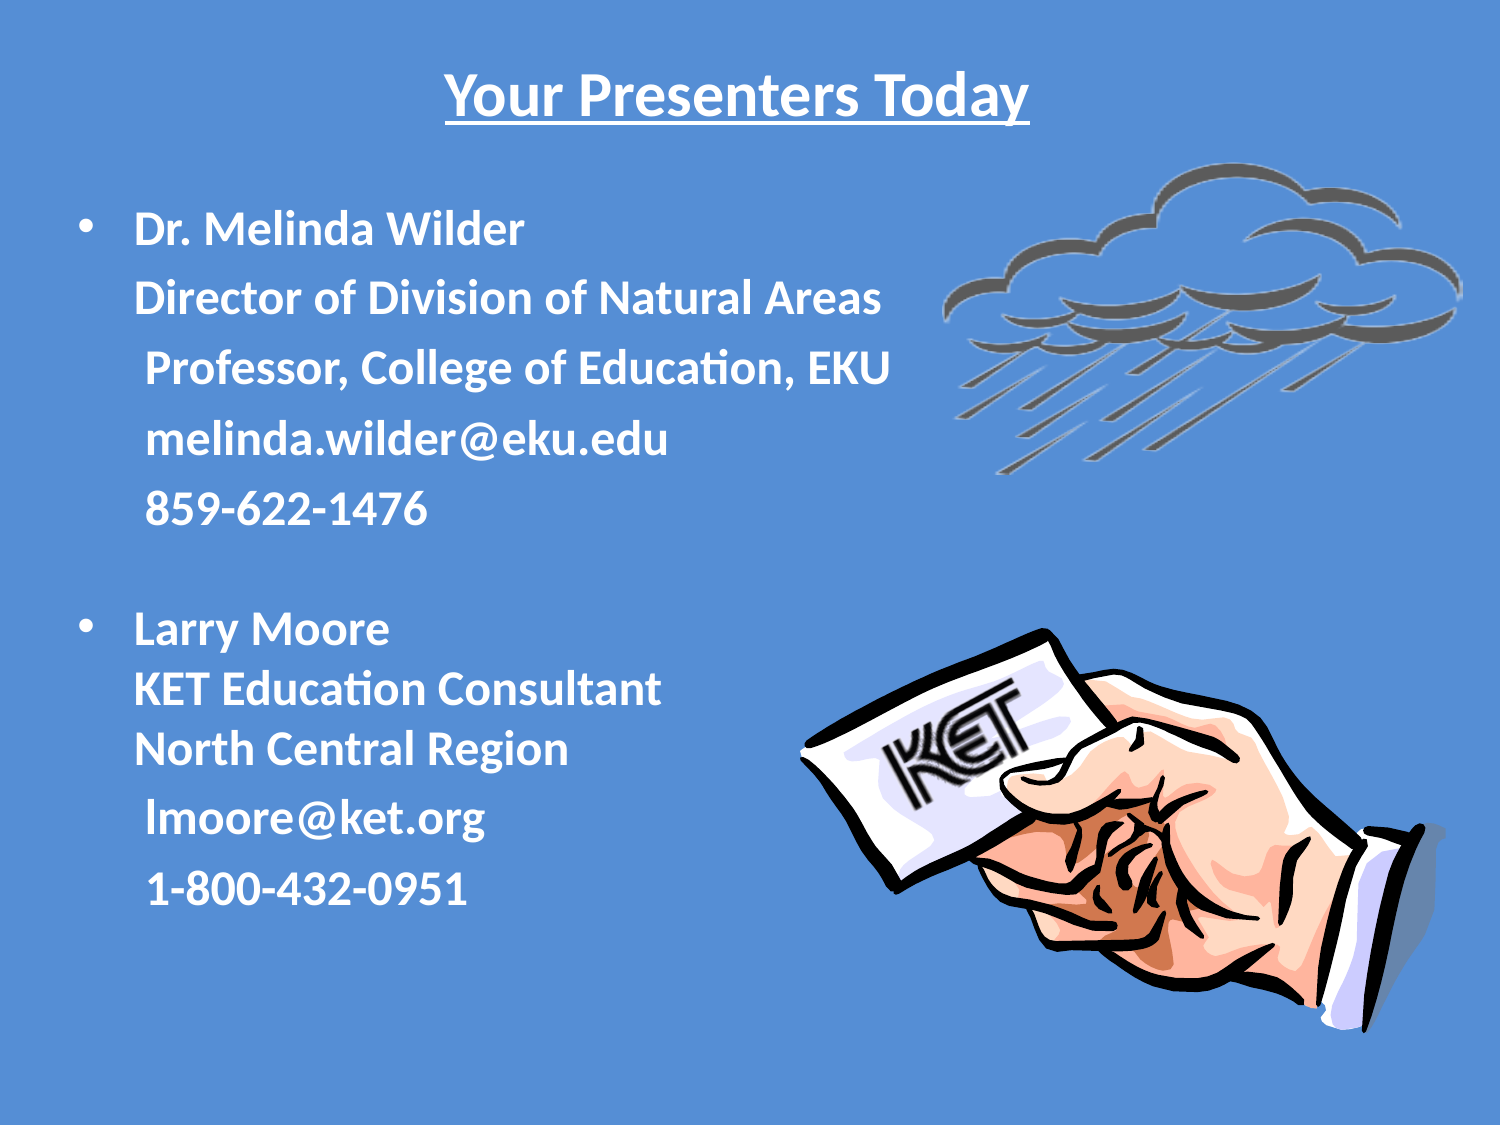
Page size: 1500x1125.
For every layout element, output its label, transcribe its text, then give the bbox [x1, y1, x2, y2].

picture [799, 623, 1451, 1038]
list Larry Moore KET Education Consultant North Central Region lmoore@ket.org 1-800-432-0951 [62, 587, 738, 813]
list Dr. Melinda Wilder Director of Division of Natural Areas Professor, College of Education, EKU melinda.wilder@eku.edu 859-622-1476 [62, 187, 925, 563]
picture [942, 162, 1463, 476]
title Your Presenters Today [75, 45, 1400, 138]
